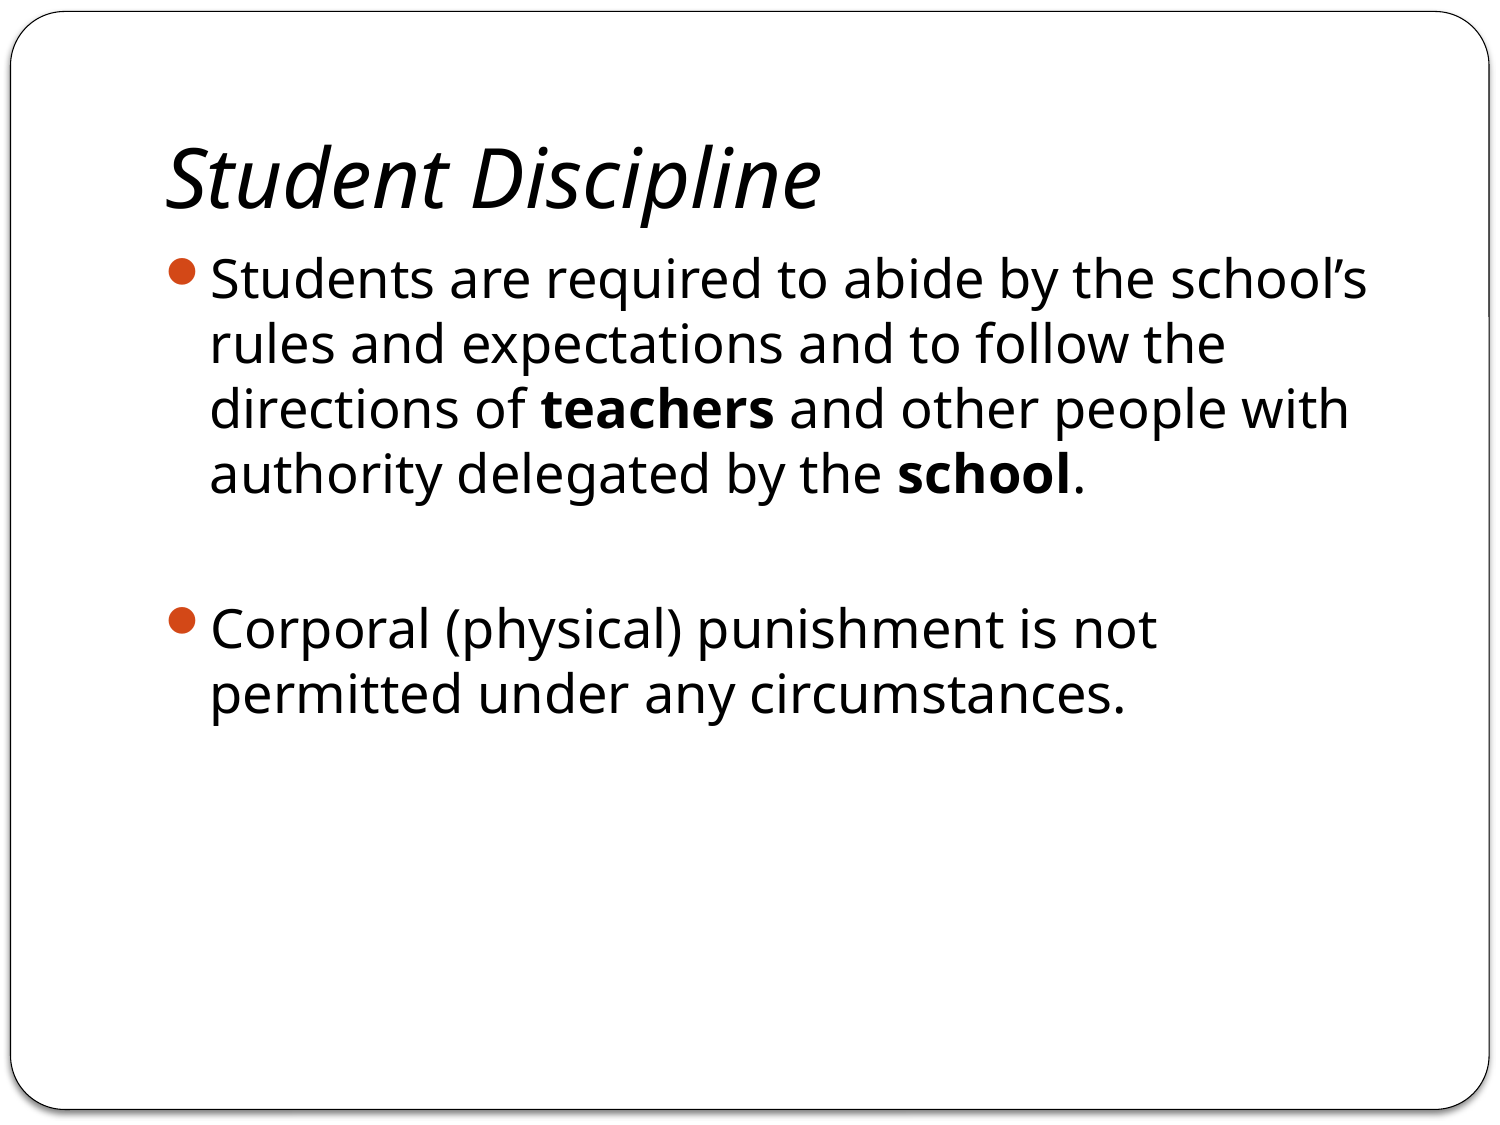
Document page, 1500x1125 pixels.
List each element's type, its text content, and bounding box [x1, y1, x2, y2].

list Students are required to abide by the school’s rules and expectations and to follow the directions of teachers and other people with authority delegated by the school. Corporal (physical) punishment is not permitted under any circumstances. [150, 237, 1425, 988]
title Student Discipline [150, 45, 1425, 233]
